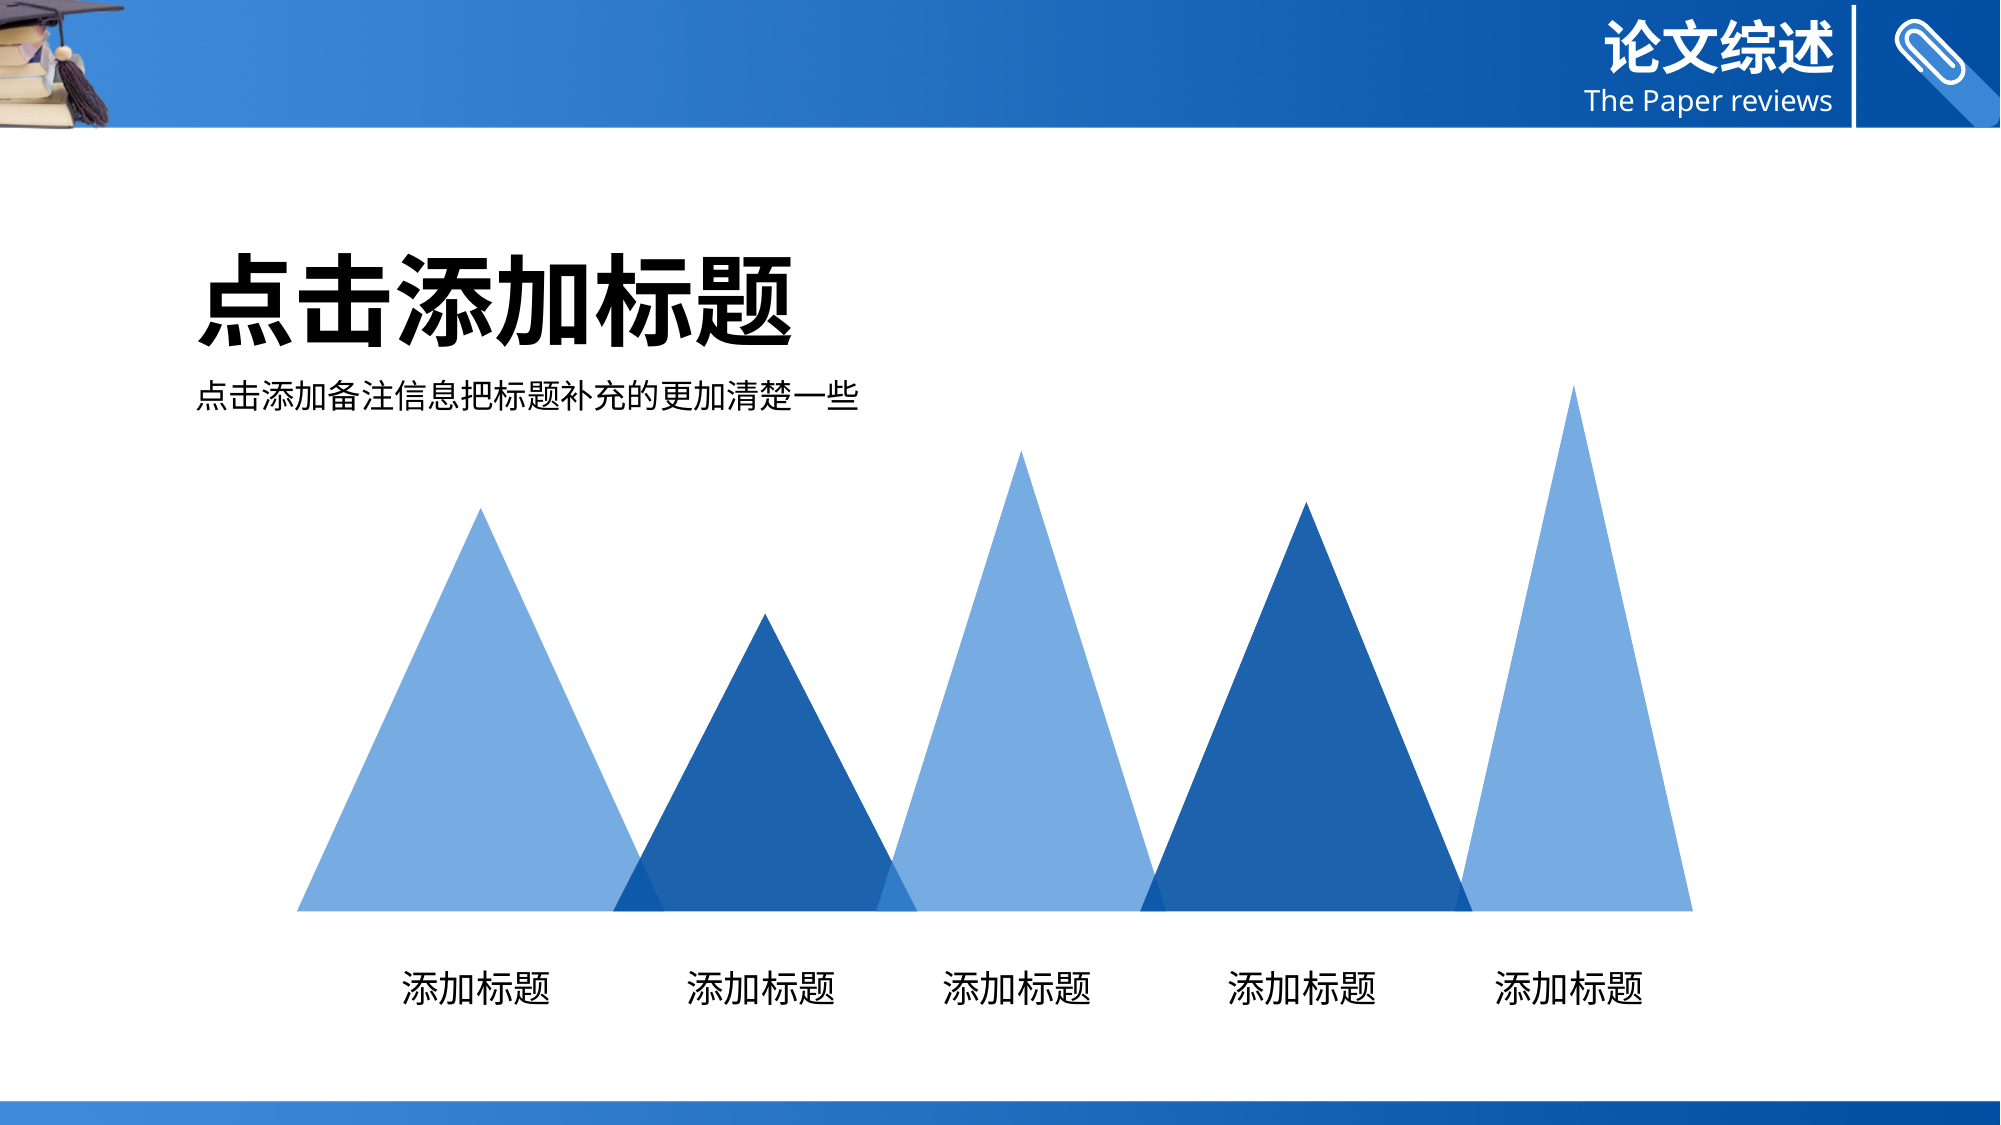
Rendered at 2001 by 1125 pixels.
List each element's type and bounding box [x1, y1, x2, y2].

text_box [1894, 18, 2000, 127]
text_box [1530, 3, 1852, 127]
picture [0, 0, 2000, 1125]
